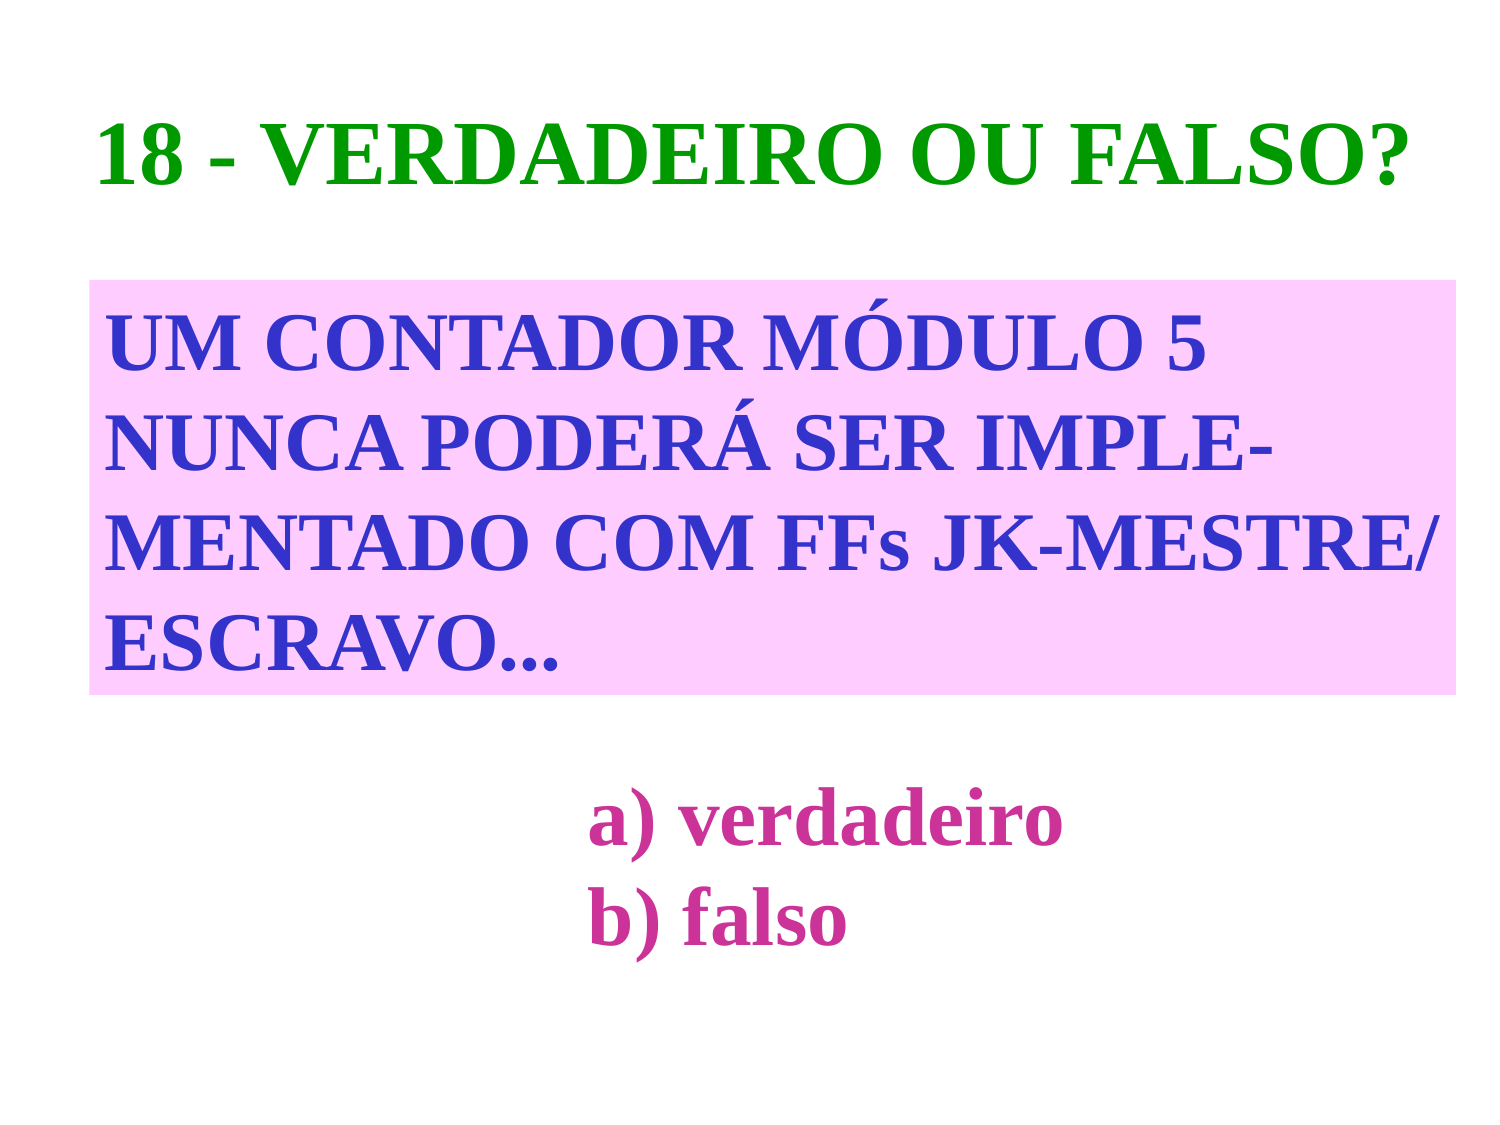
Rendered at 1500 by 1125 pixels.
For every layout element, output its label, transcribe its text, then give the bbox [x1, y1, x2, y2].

text_box a) verdadeiro b) falso [572, 754, 1082, 970]
text_box 18 - VERDADEIRO OU FALSO? [78, 84, 1431, 210]
text_box UM CONTADOR MÓDULO 5 NUNCA PODERÁ SER IMPLE- MENTADO COM FFs JK-MESTRE/ ESCRAVO... [89, 279, 1456, 695]
